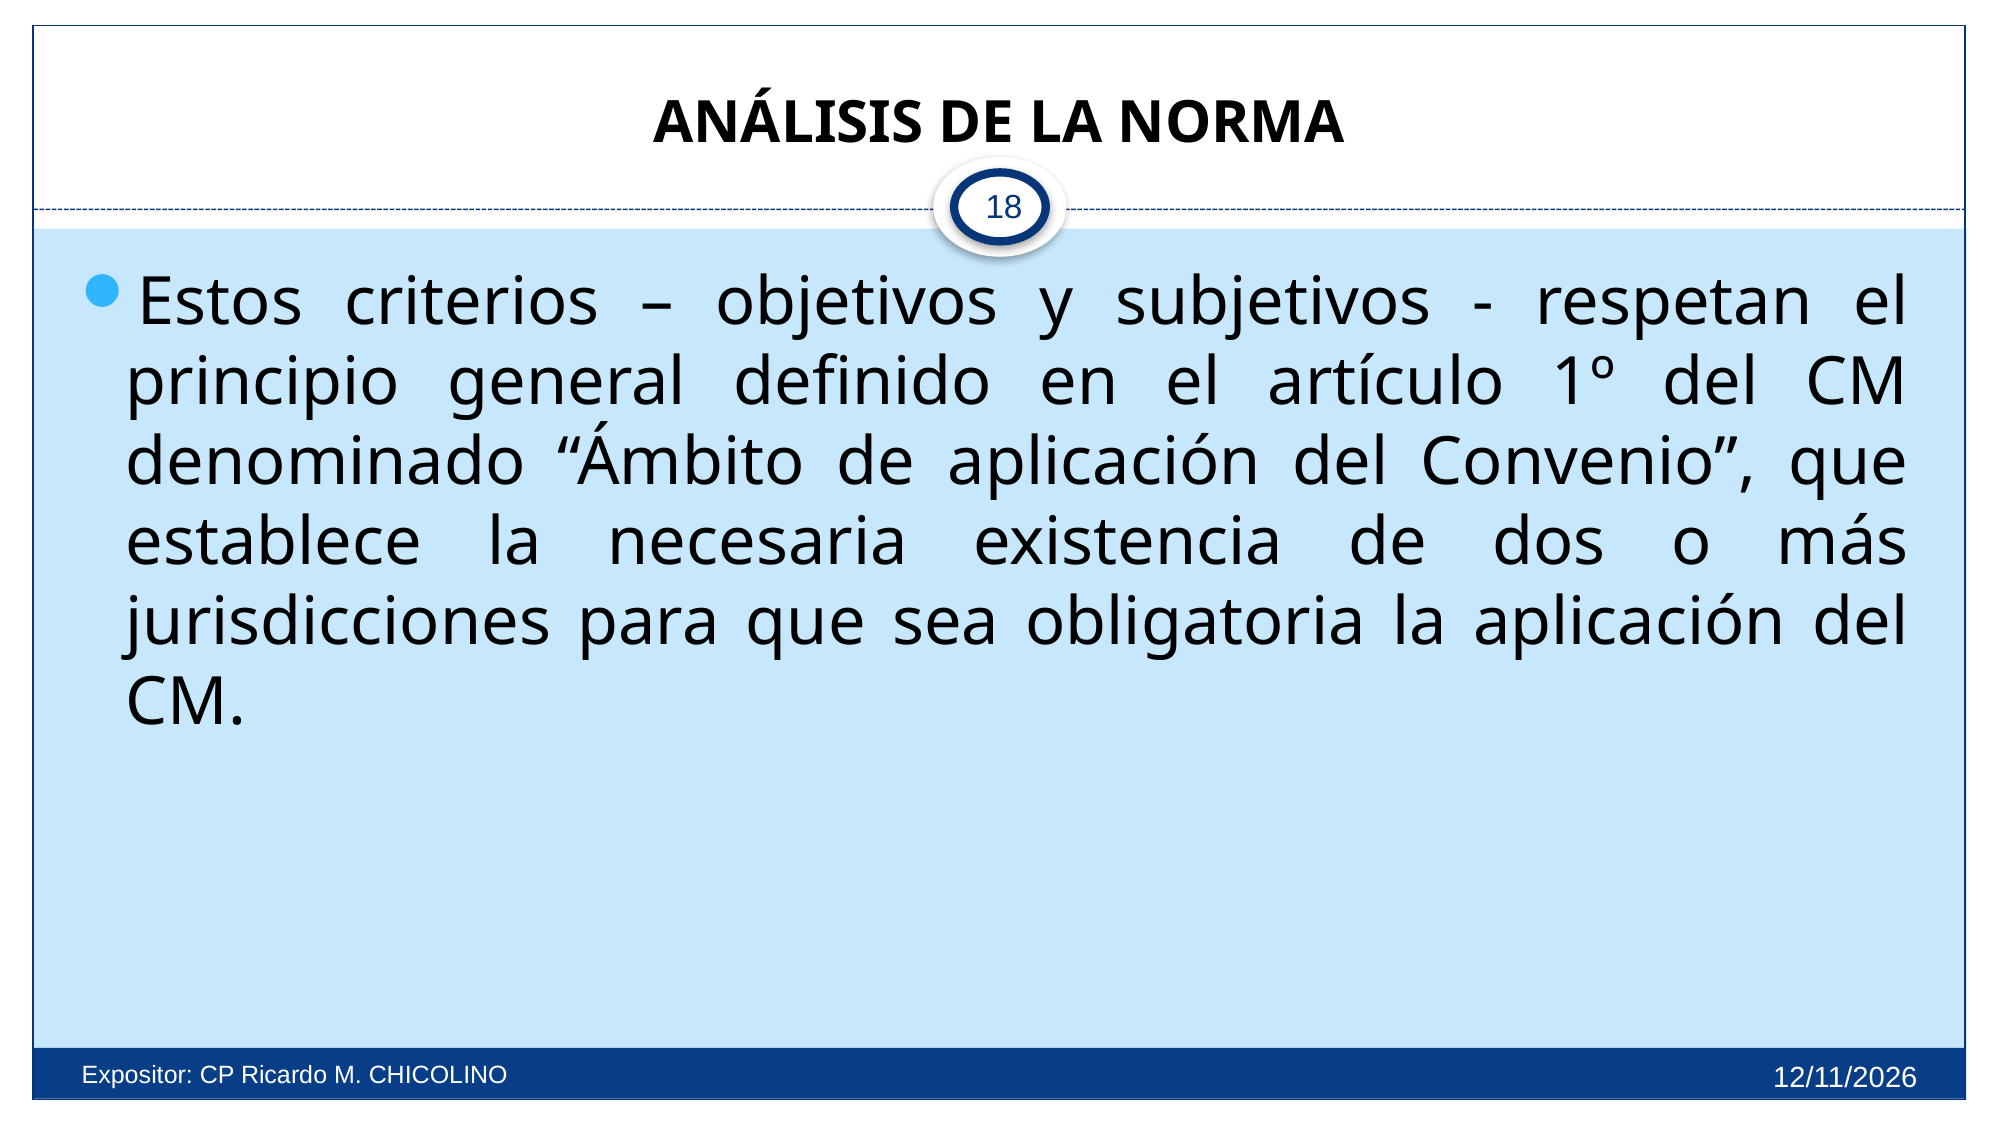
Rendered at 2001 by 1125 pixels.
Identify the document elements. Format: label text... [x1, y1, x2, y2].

title ANÁLISIS DE LA NORMA [65, 37, 1933, 162]
slide_number 18 [954, 168, 1055, 241]
footer Expositor: CP Ricardo M. CHICOLINO [66, 1051, 850, 1112]
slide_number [1266, 1050, 1933, 1111]
list Estos criterios – objetivos y subjetivos - respetan el principio general definido en el artículo 1º del CM denominado “Ámbito de aplicación del Convenio”, que establece la necesaria existencia de dos o más jurisdicciones para que sea obligatoria la aplicación del CM. [66, 250, 1926, 1001]
